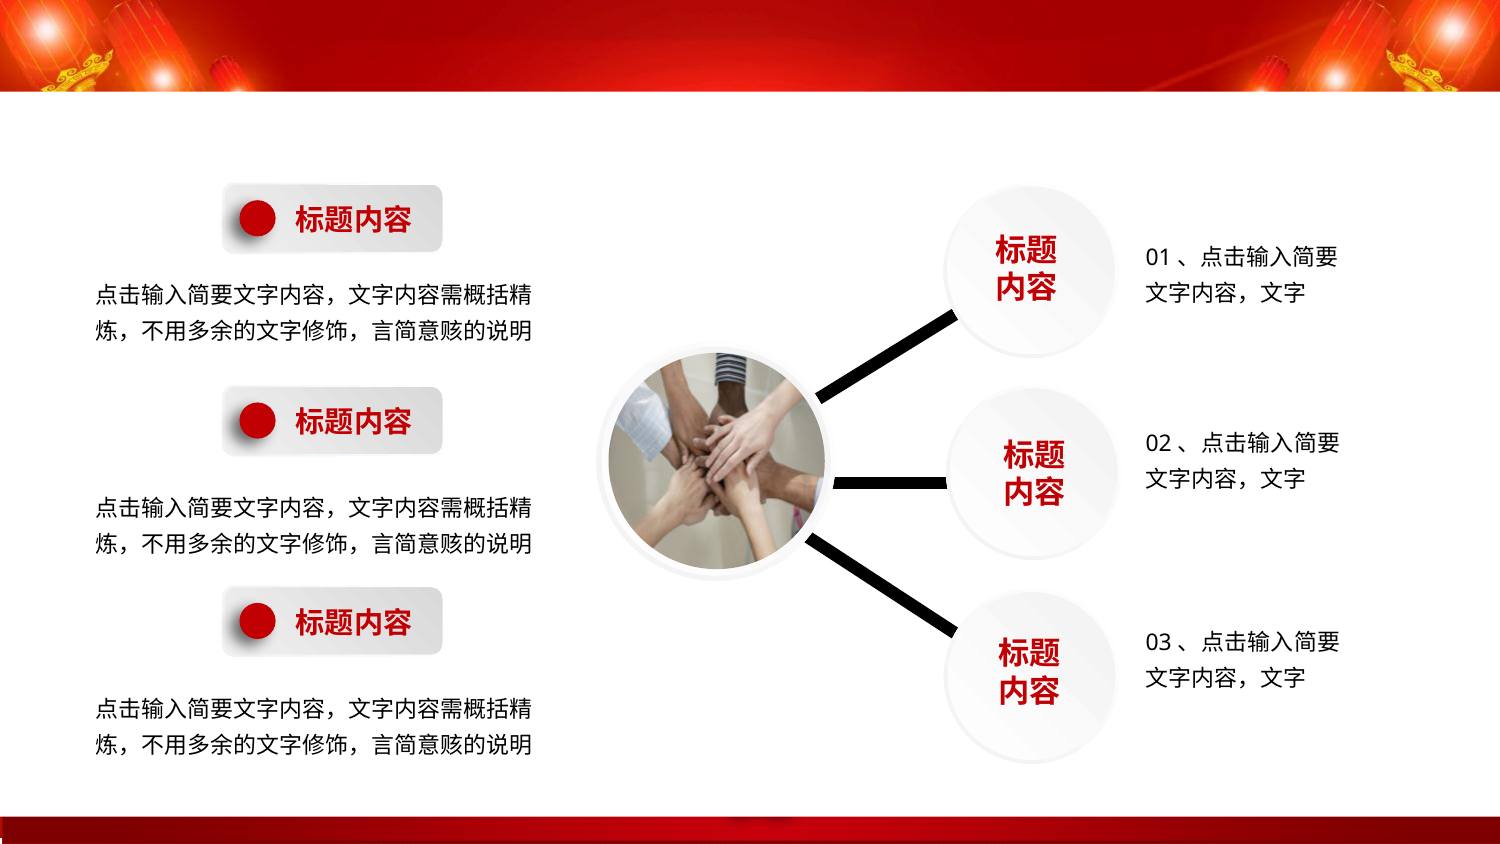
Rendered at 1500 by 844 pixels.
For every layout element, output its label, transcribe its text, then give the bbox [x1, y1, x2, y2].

text_box 点击输入简要文字内容，文字内容需概括精炼，不用多余的文字修饰，言简意赅的说明 [80, 265, 565, 352]
text_box 点击输入简要文字内容，文字内容需概括精炼，不用多余的文字修饰，言简意赅的说明 [80, 478, 565, 565]
text_box 03、点击输入简要文字内容，文字 [1130, 612, 1356, 699]
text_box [941, 588, 1120, 764]
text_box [802, 267, 1032, 409]
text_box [222, 585, 446, 657]
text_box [802, 533, 1025, 679]
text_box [939, 182, 1119, 359]
text_box 点击输入简要文字内容，文字内容需概括精炼，不用多余的文字修饰，言简意赅的说明 [80, 678, 565, 765]
text_box 02、点击输入简要文字内容，文字 [1130, 413, 1356, 500]
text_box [945, 384, 1122, 561]
text_box 01、点击输入简要文字内容，文字 [1130, 227, 1356, 314]
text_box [222, 384, 446, 457]
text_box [222, 182, 446, 254]
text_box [596, 341, 836, 581]
picture [0, 817, 1500, 844]
picture [0, 0, 1500, 91]
